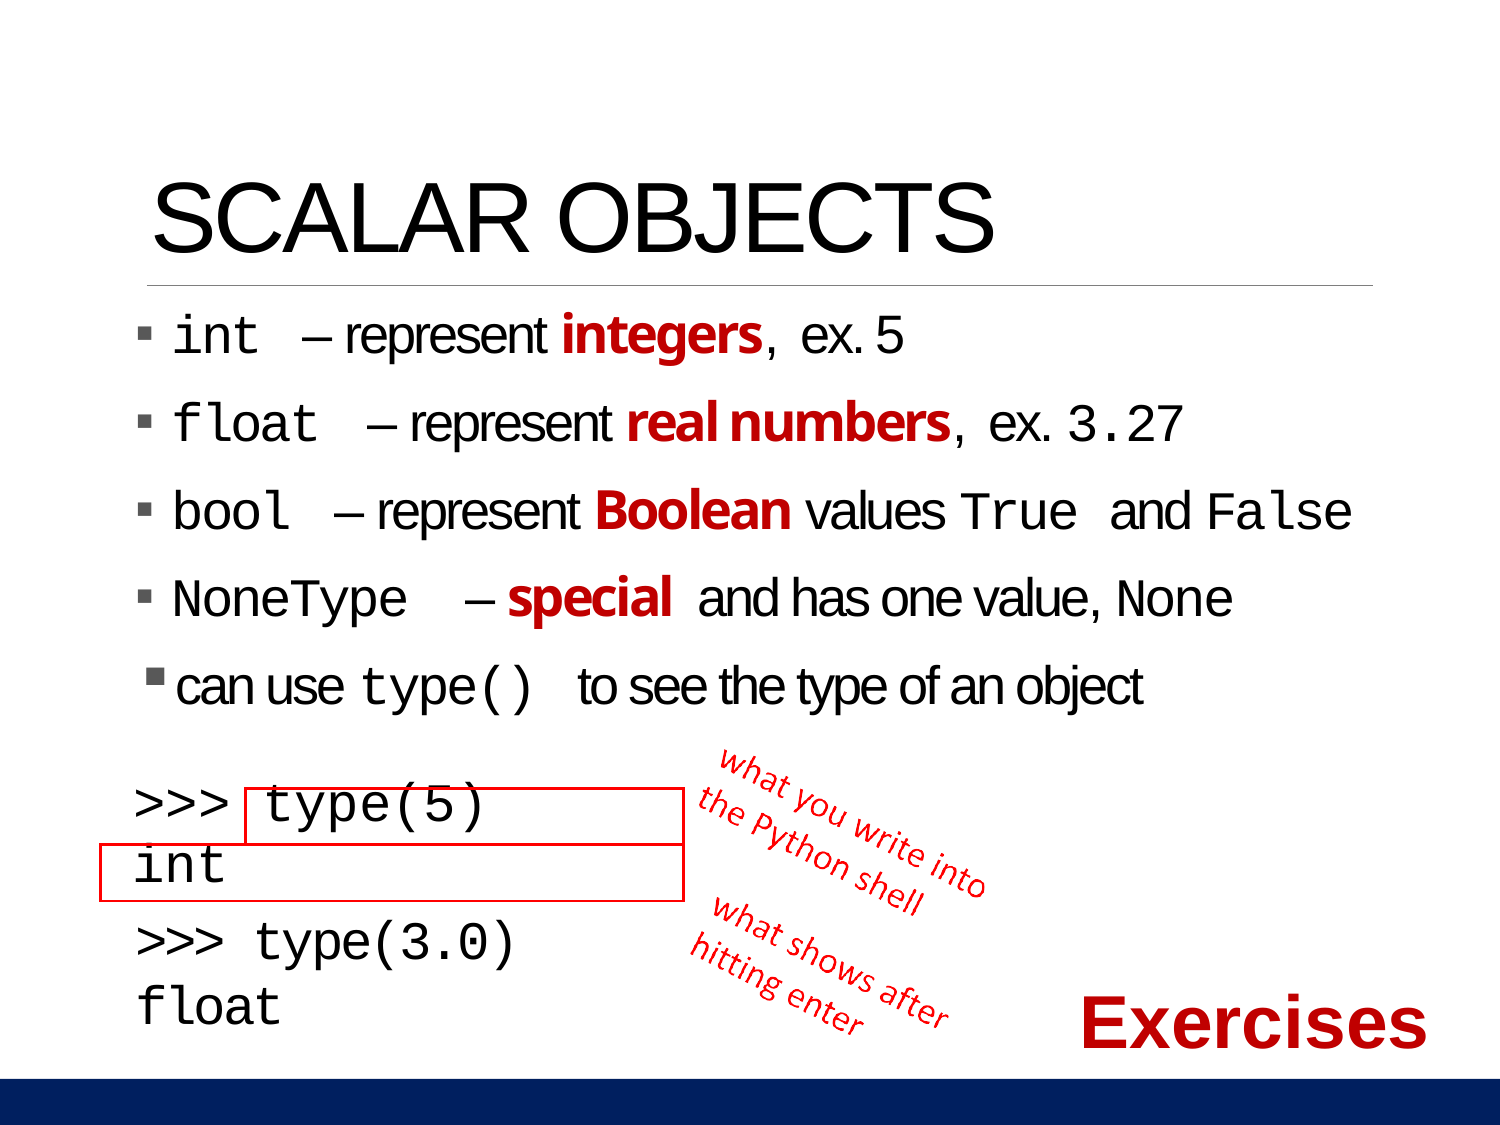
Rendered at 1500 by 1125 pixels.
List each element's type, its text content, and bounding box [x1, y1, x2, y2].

table_header type(5) [247, 790, 682, 843]
text_box to see the type of an object [575, 648, 1183, 716]
text_box int [132, 297, 272, 362]
text_box [699, 749, 985, 916]
text_box – represent Boolean values True and False [332, 473, 1425, 540]
text_box Exercises [1064, 966, 1500, 1071]
table_header >>> [100, 789, 244, 843]
text_box float bool [132, 362, 337, 540]
text_box – represent integers, ex. 5 [300, 297, 1025, 365]
text_box – represent real numbers, ex. 3.27 [365, 385, 1275, 453]
text_box – special and has one value, None [462, 560, 1325, 628]
text_box can use type() [132, 648, 547, 716]
text_box NoneType [132, 560, 435, 628]
title SCALAR OBJECTS [147, 149, 1063, 340]
text_box [690, 897, 949, 1035]
table_cell int [102, 846, 682, 900]
text_box >>> type(3.0) float [132, 903, 560, 1036]
